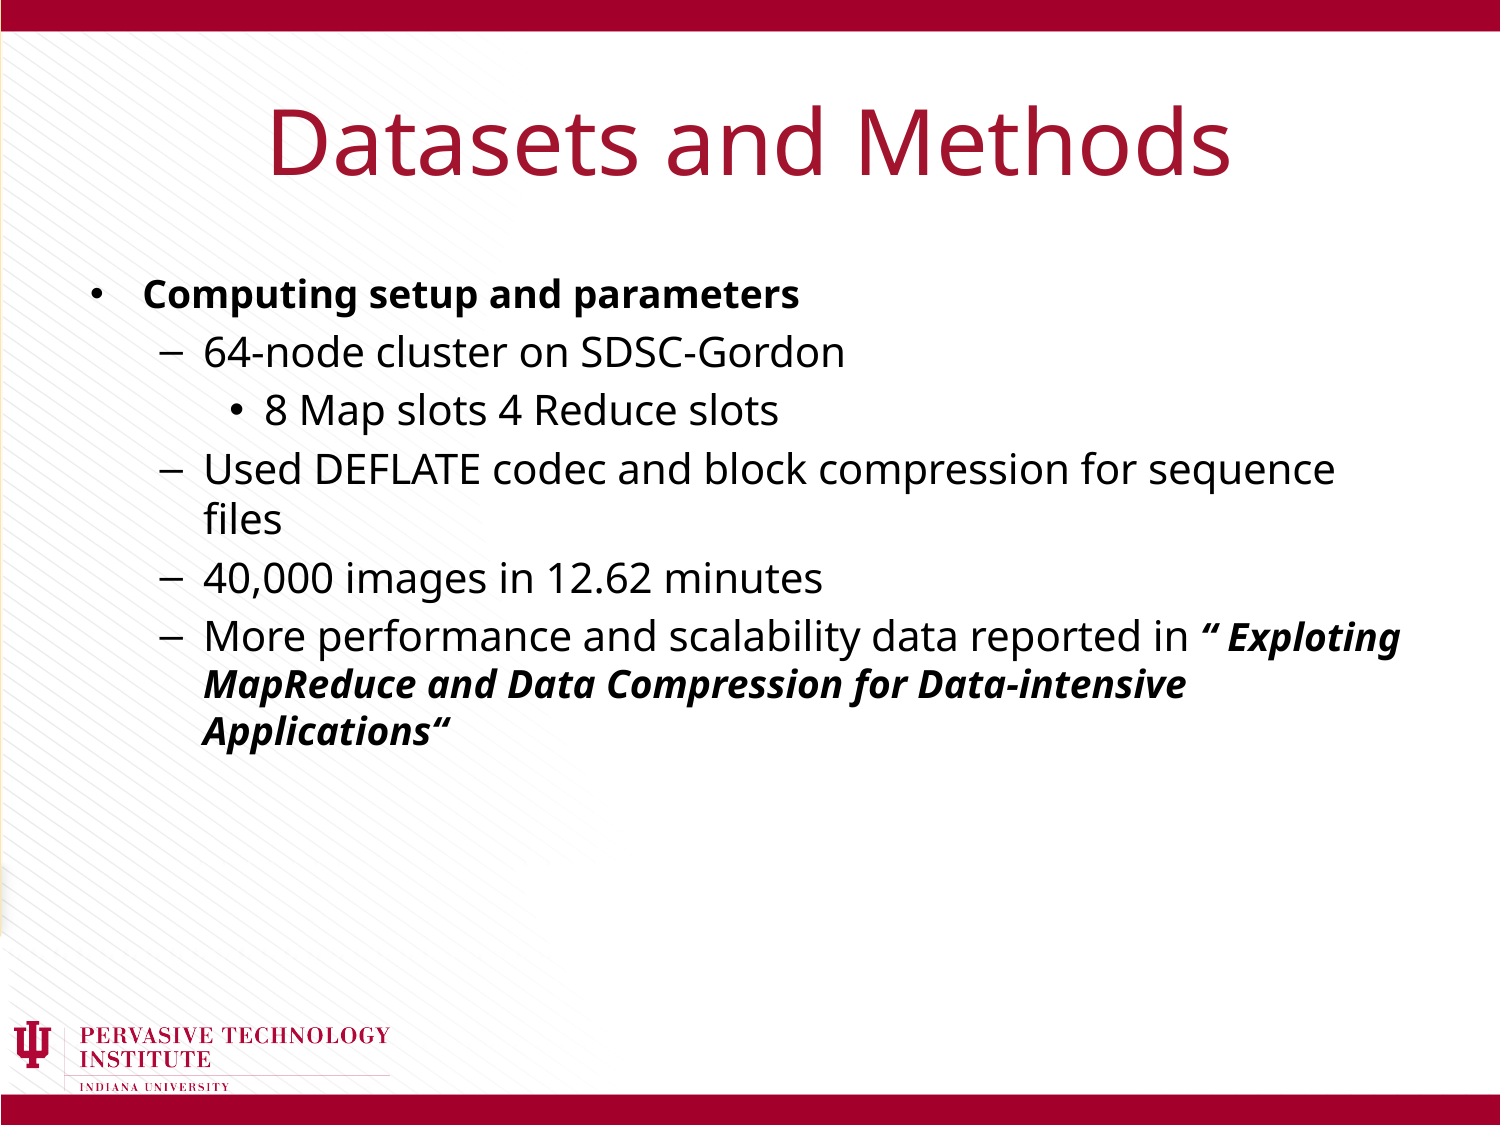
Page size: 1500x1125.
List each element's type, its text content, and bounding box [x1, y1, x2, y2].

picture [0, 0, 1500, 1125]
list Computing setup and parameters 64-node cluster on SDSC-Gordon 8 Map slots 4 Reduce slots Used DEFLATE codec and block compression for sequence files 40,000 images in 12.62 minutes More performance and scalability data reported in “ Exploting MapReduce and Data Compression for Data-intensive Applications“ [75, 262, 1425, 1005]
title Datasets and Methods [75, 45, 1425, 233]
